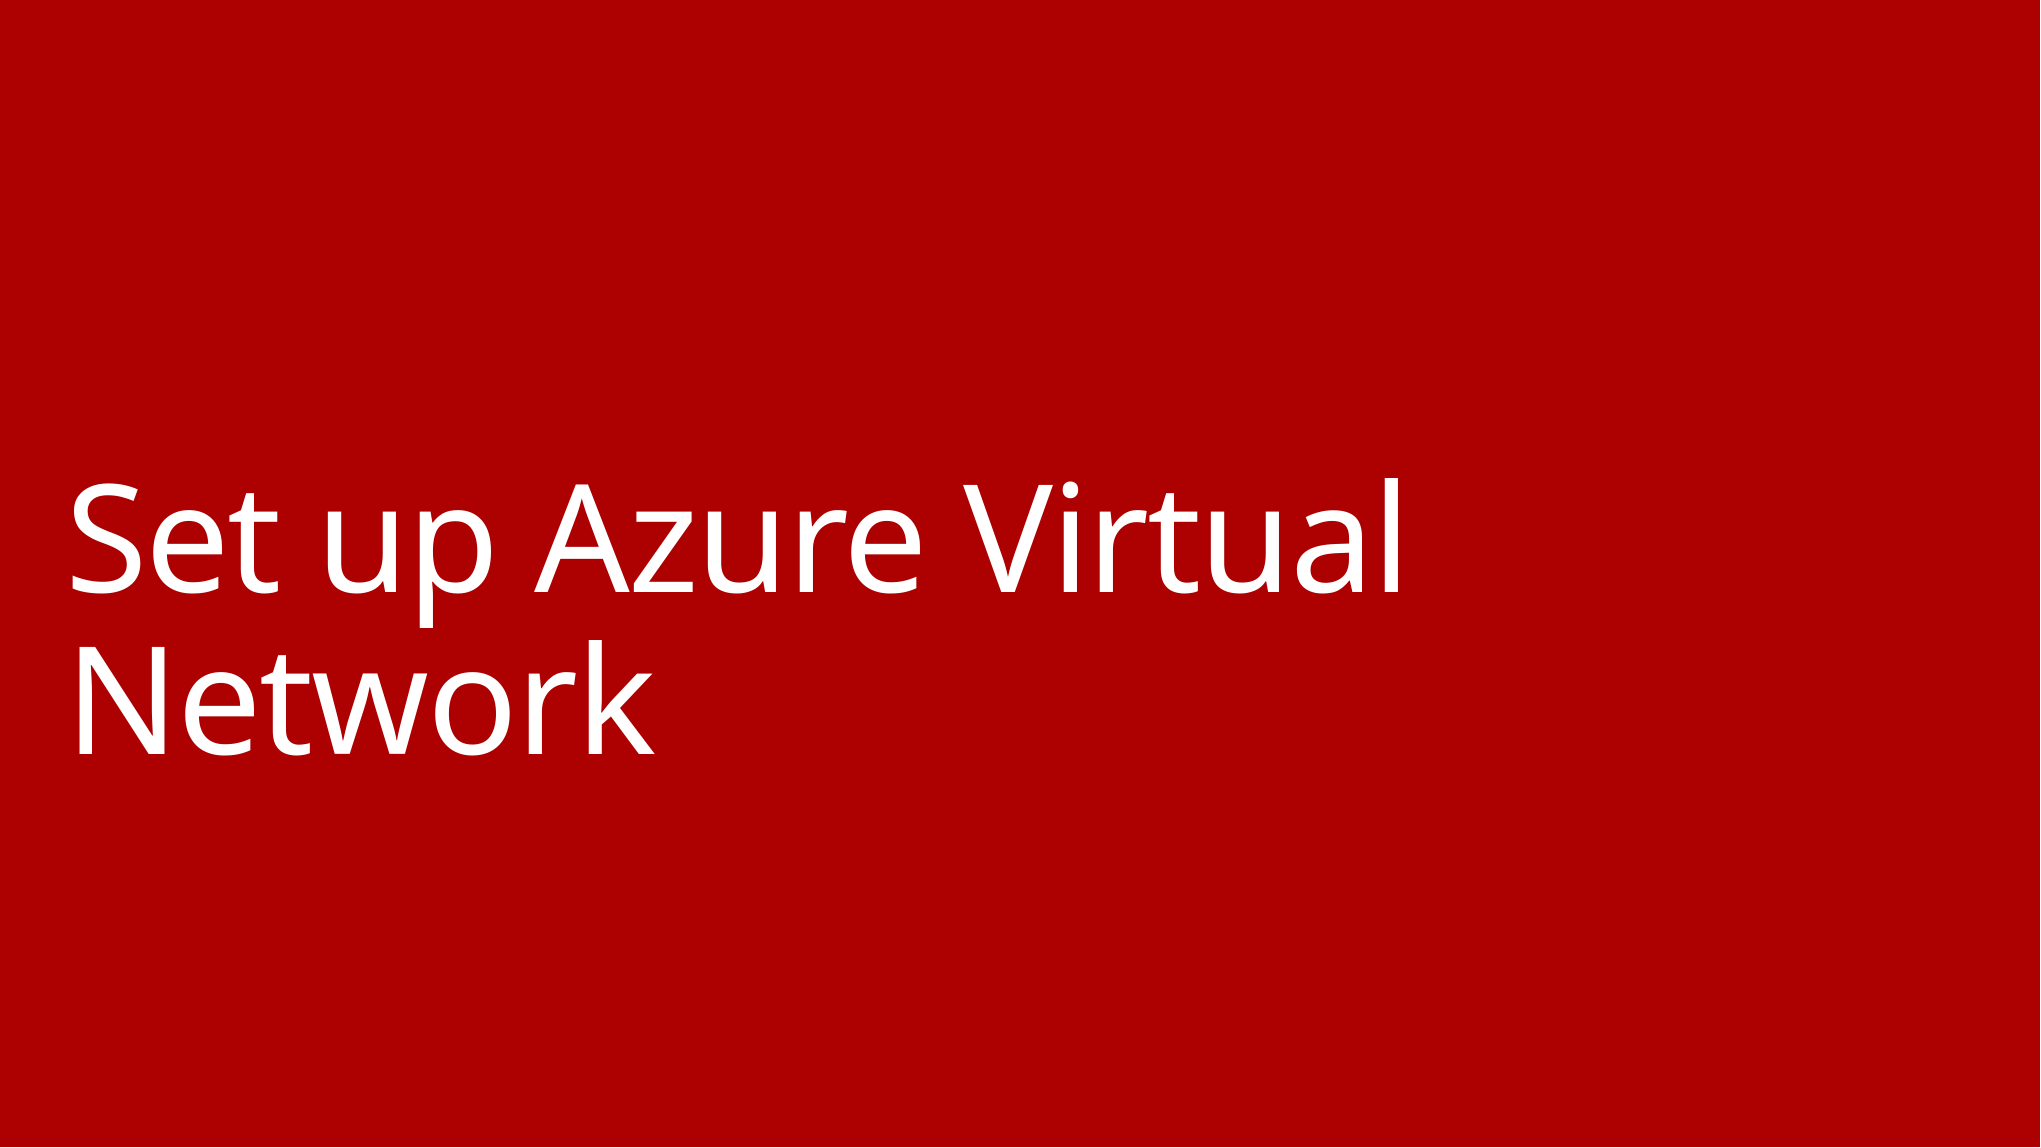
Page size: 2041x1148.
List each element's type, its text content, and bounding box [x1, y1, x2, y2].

title Set up Azure Virtual Network [41, 447, 1530, 806]
